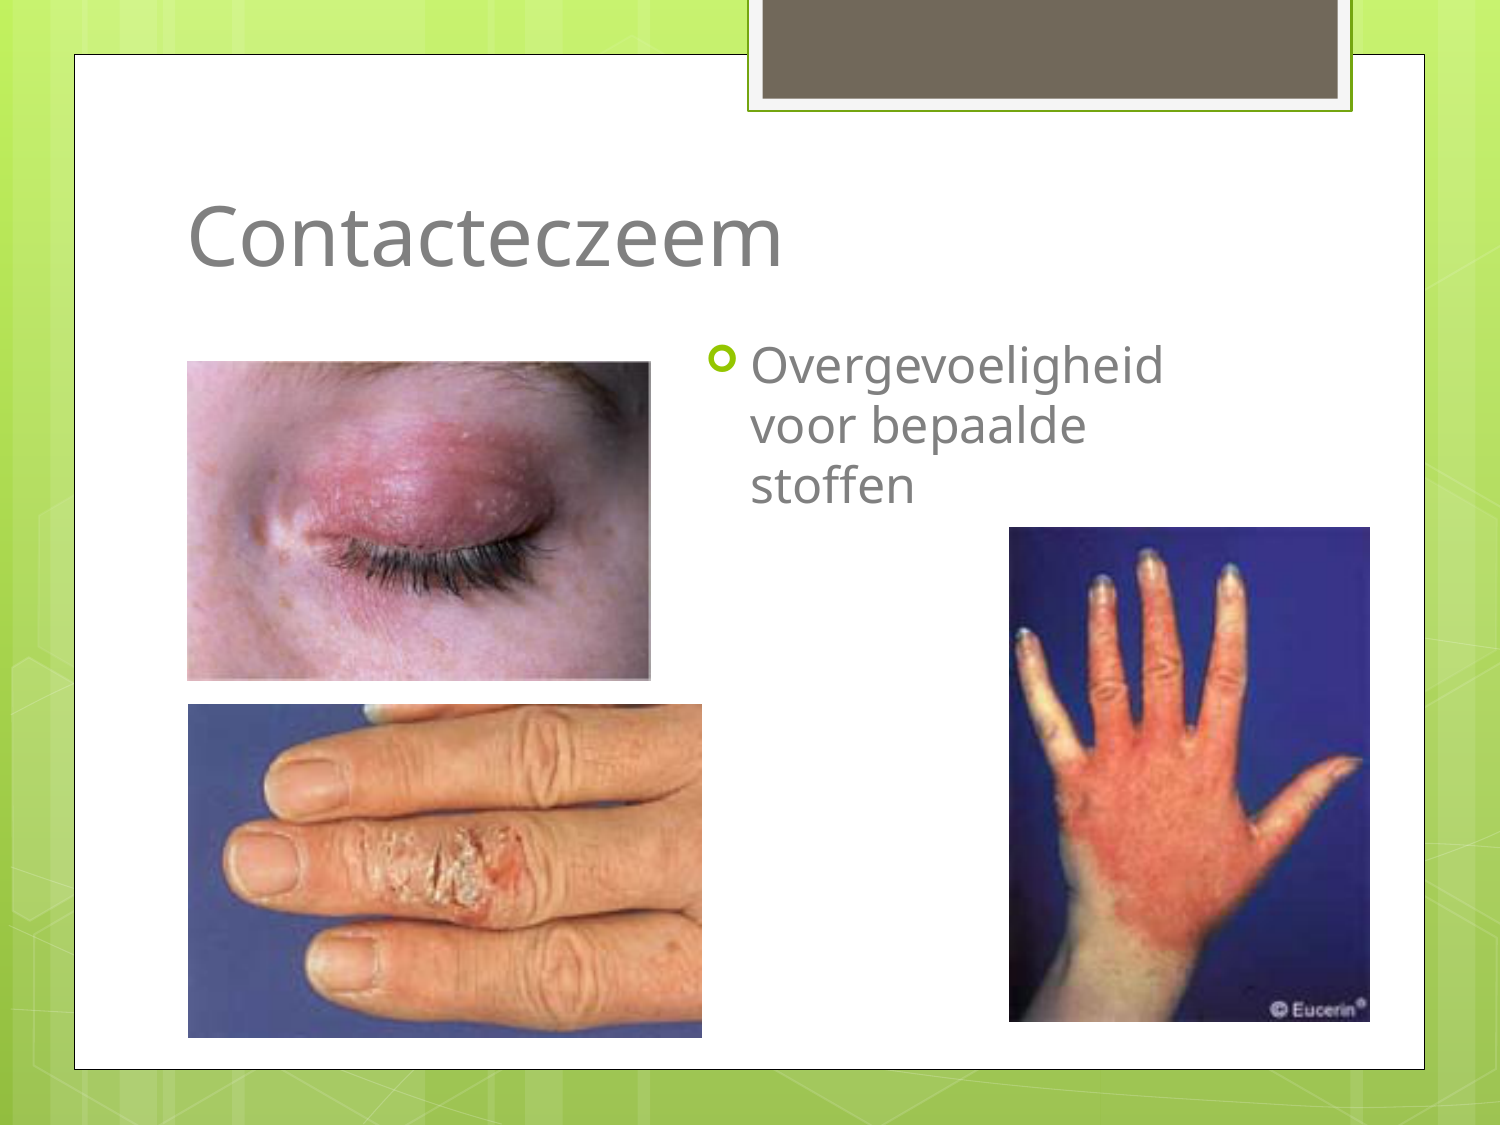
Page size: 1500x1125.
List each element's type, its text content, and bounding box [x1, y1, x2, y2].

picture [1009, 526, 1370, 1022]
title Contacteczeem [171, 168, 1324, 291]
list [188, 703, 703, 1038]
picture [187, 361, 651, 681]
list Overgevoeligheid voor bepaalde stoffen [679, 326, 1258, 953]
